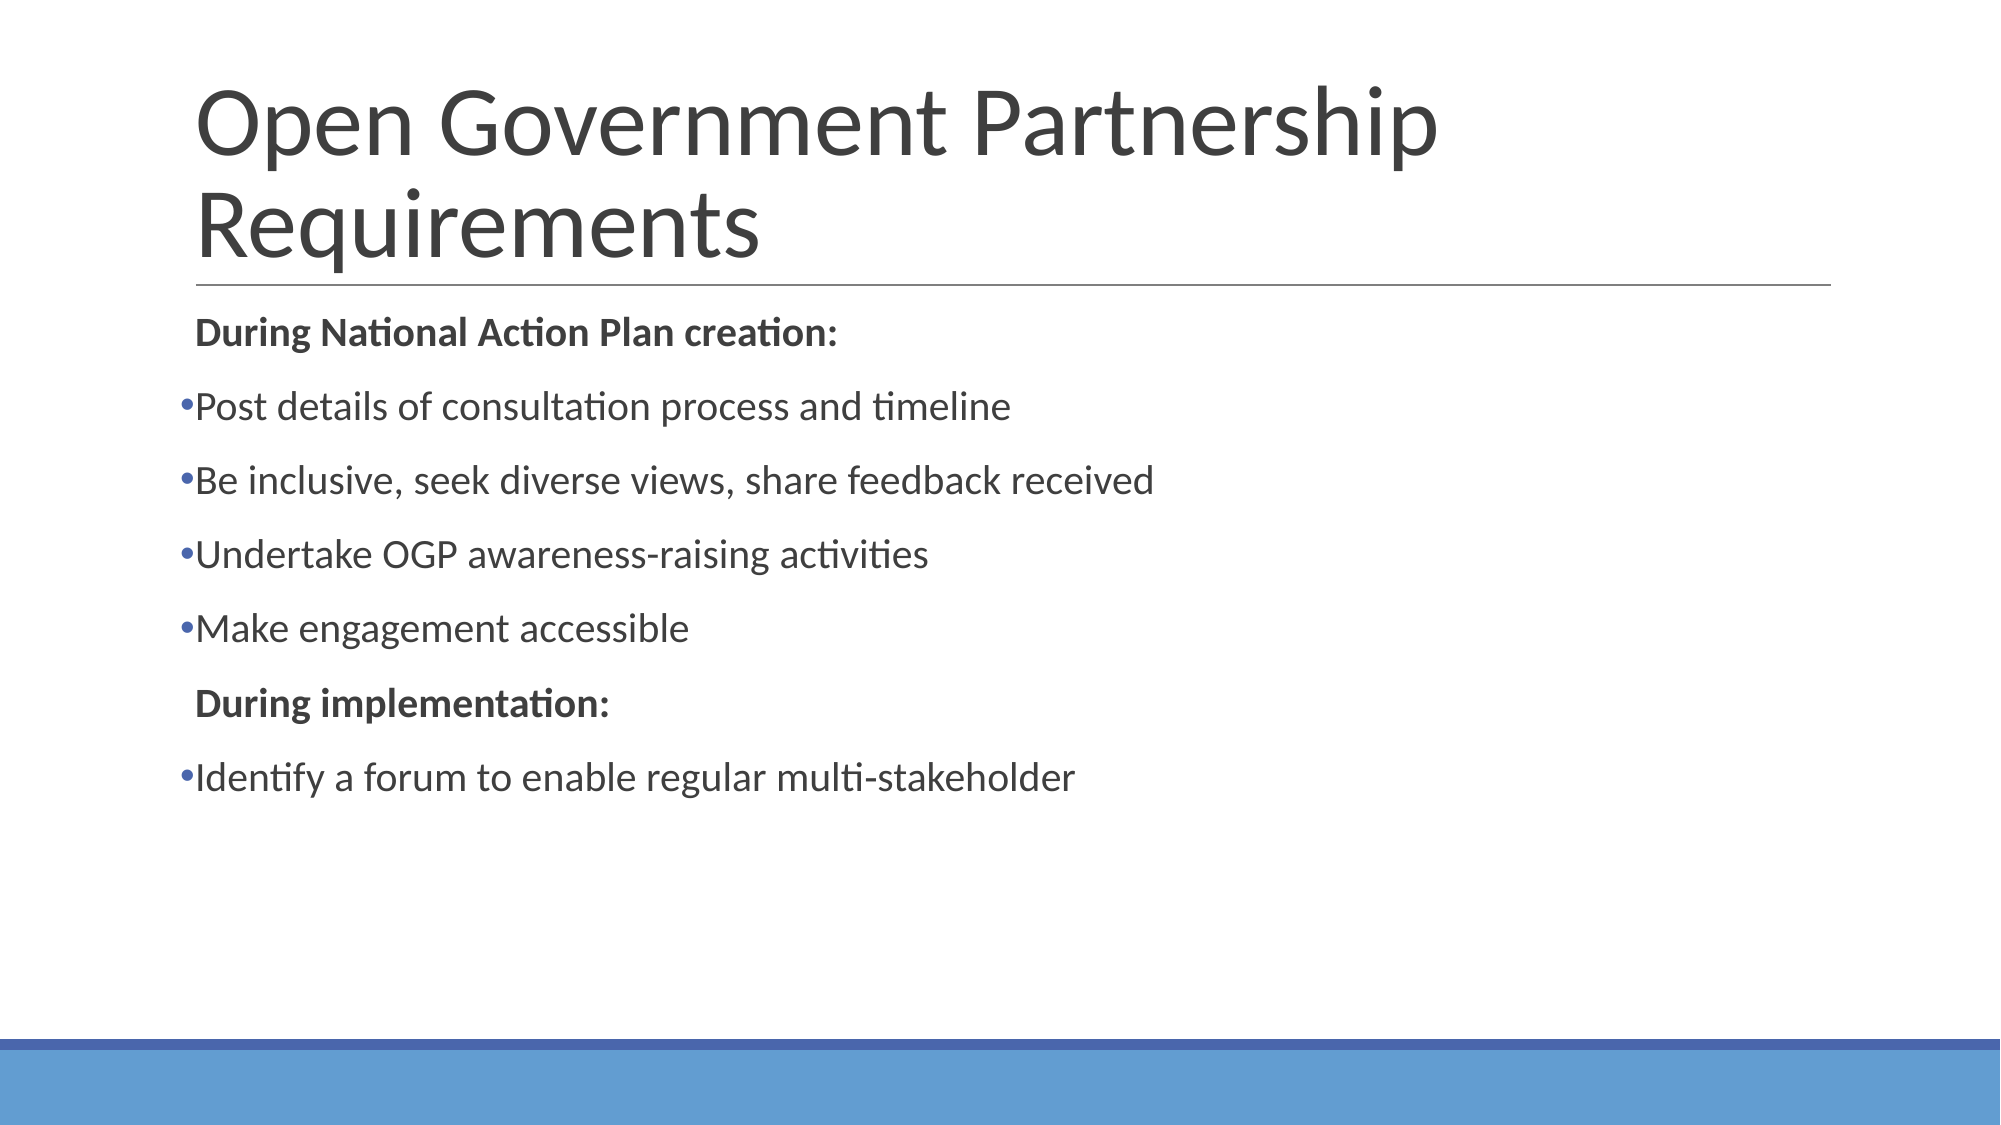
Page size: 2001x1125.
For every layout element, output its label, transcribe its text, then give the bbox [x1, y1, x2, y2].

title Open Government Partnership Requirements [180, 47, 1830, 285]
list During National Action Plan creation: Post details of consultation process and timeline Be inclusive, seek diverse views, share feedback received Undertake OGP awareness-raising activities Make engagement accessible During implementation: Identify a forum to enable regular multi‐stakeholder [180, 302, 1830, 963]
